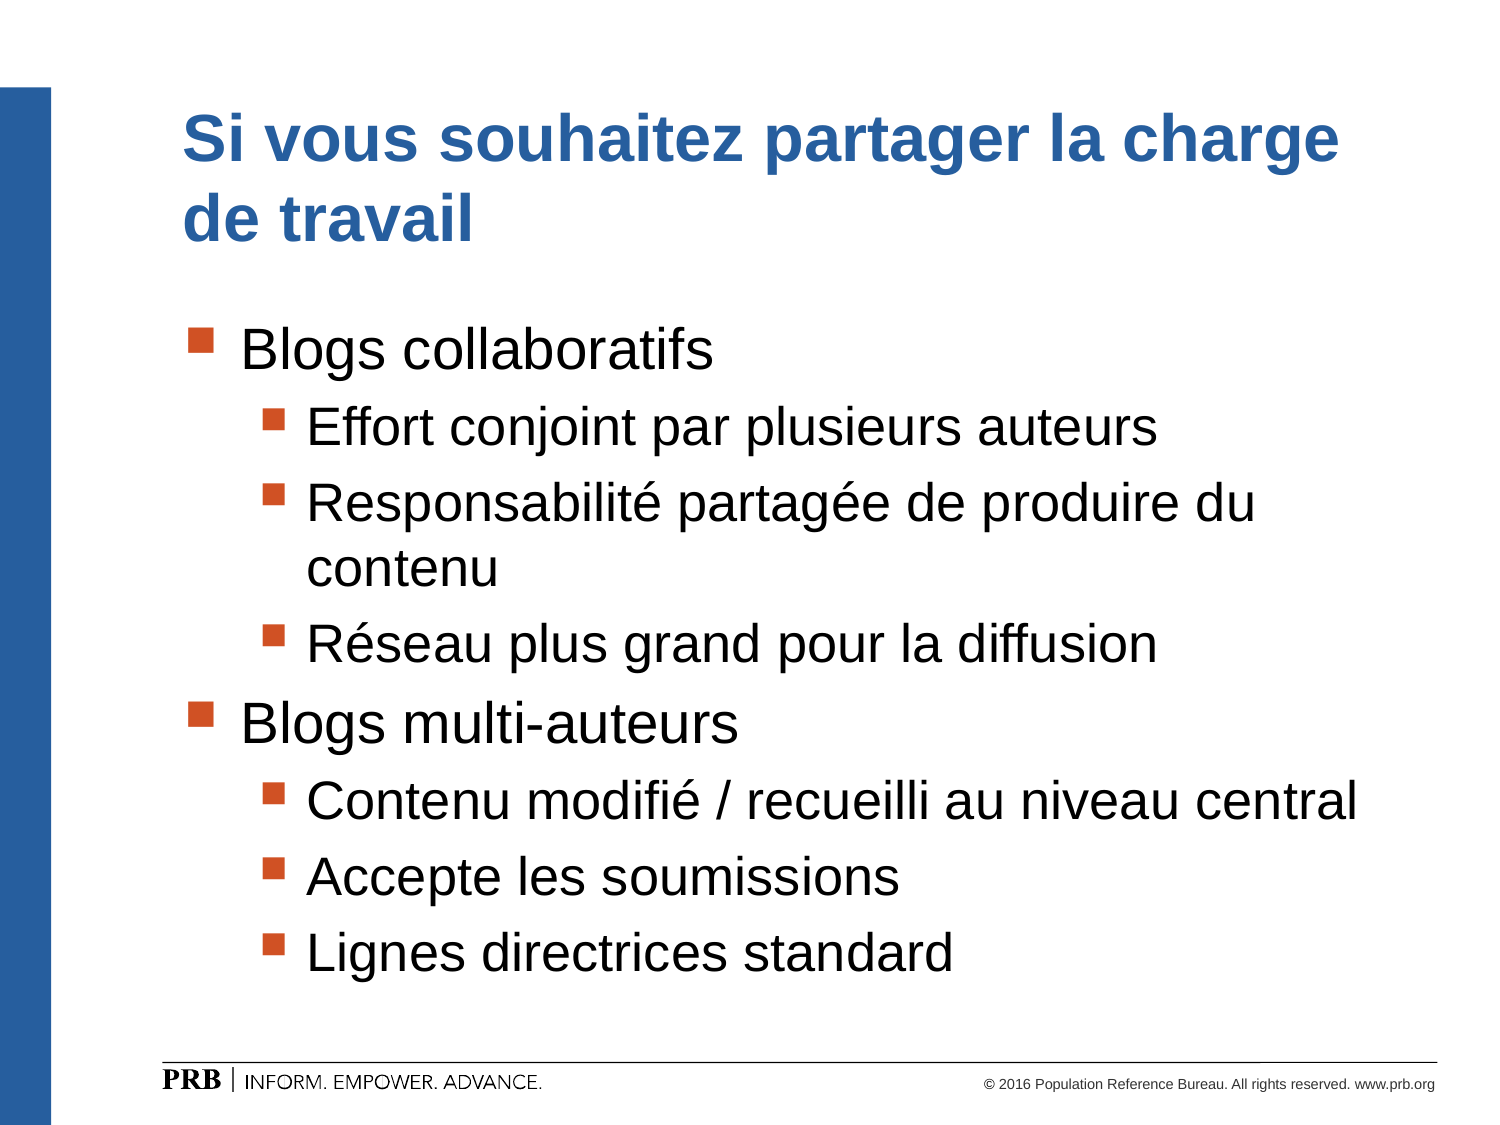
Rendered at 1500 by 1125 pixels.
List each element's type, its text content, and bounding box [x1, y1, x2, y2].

list Blogs collaboratifs Effort conjoint par plusieurs auteurs Responsabilité partagée de produire du contenu Réseau plus grand pour la diffusion Blogs multi-auteurs Contenu modifié / recueilli au niveau central Accepte les soumissions Lignes directrices standard [169, 303, 1438, 1038]
title Si vous souhaitez partager la charge de travail [167, 87, 1438, 251]
